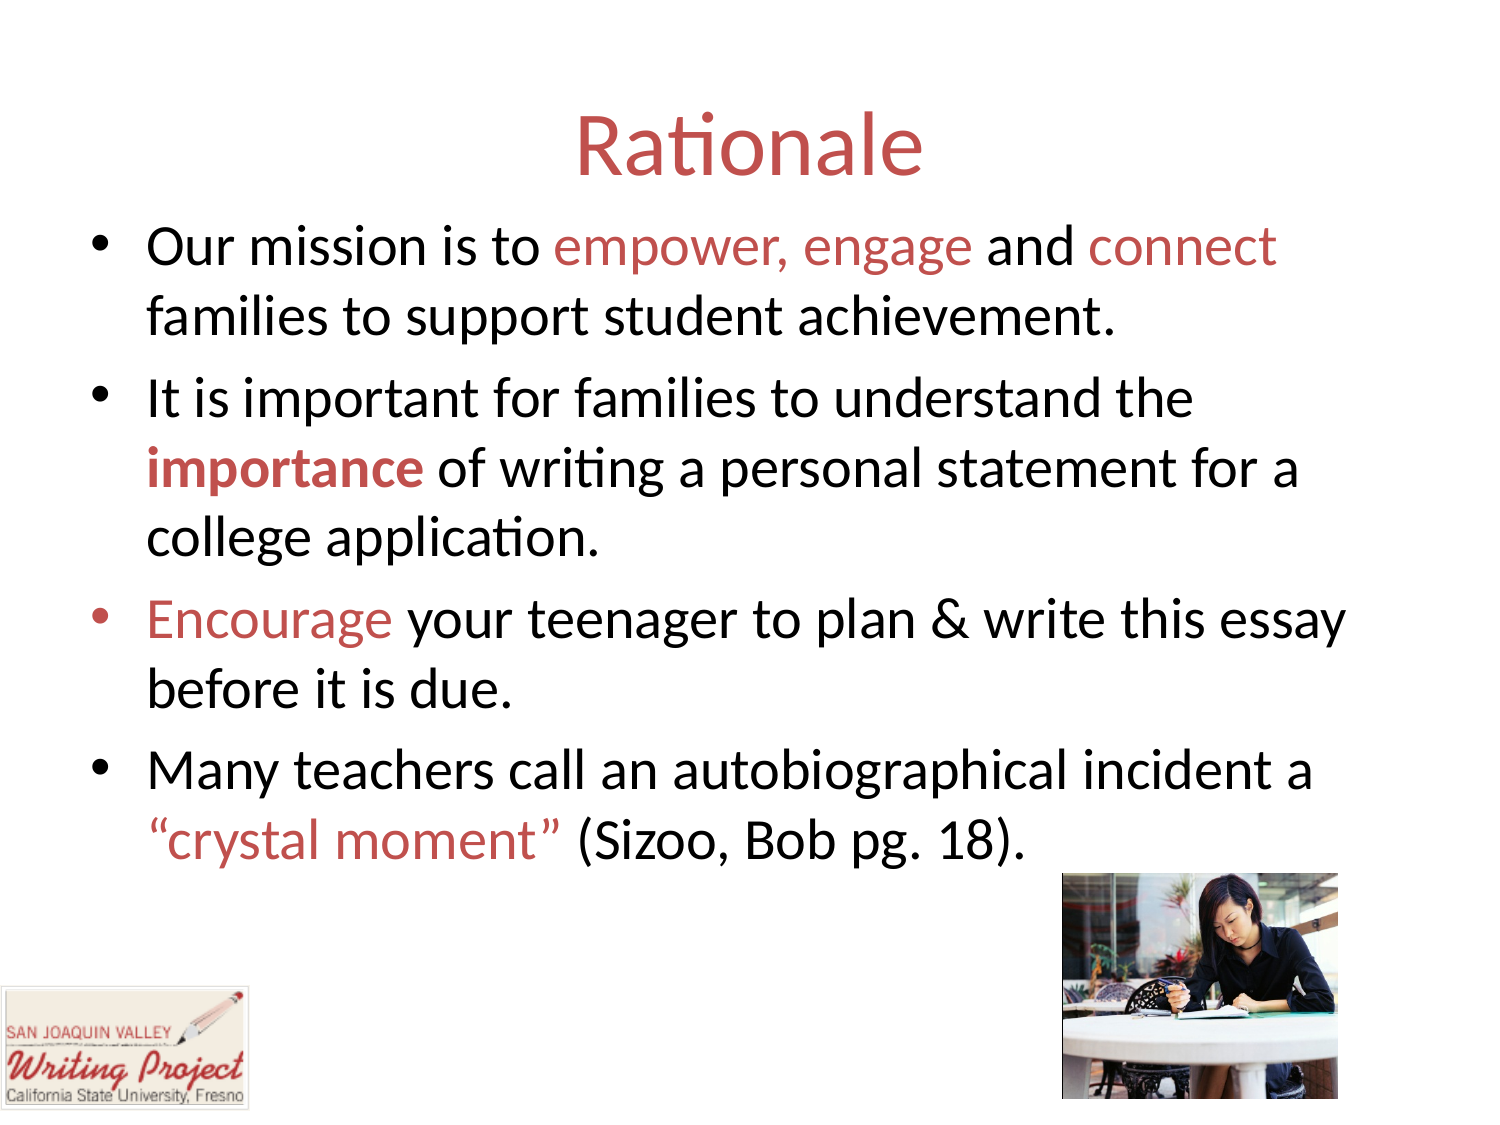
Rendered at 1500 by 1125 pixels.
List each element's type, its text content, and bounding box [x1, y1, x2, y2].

list Our mission is to empower, engage and connect families to support student achievement. It is important for families to understand the importance of writing a personal statement for a college application. Encourage your teenager to plan & write this essay before it is due. Many teachers call an autobiographical incident a “crystal moment” (Sizoo, Bob pg. 18). [75, 200, 1425, 1063]
picture [1062, 872, 1338, 1099]
picture [0, 985, 251, 1111]
title Rationale [75, 45, 1425, 200]
